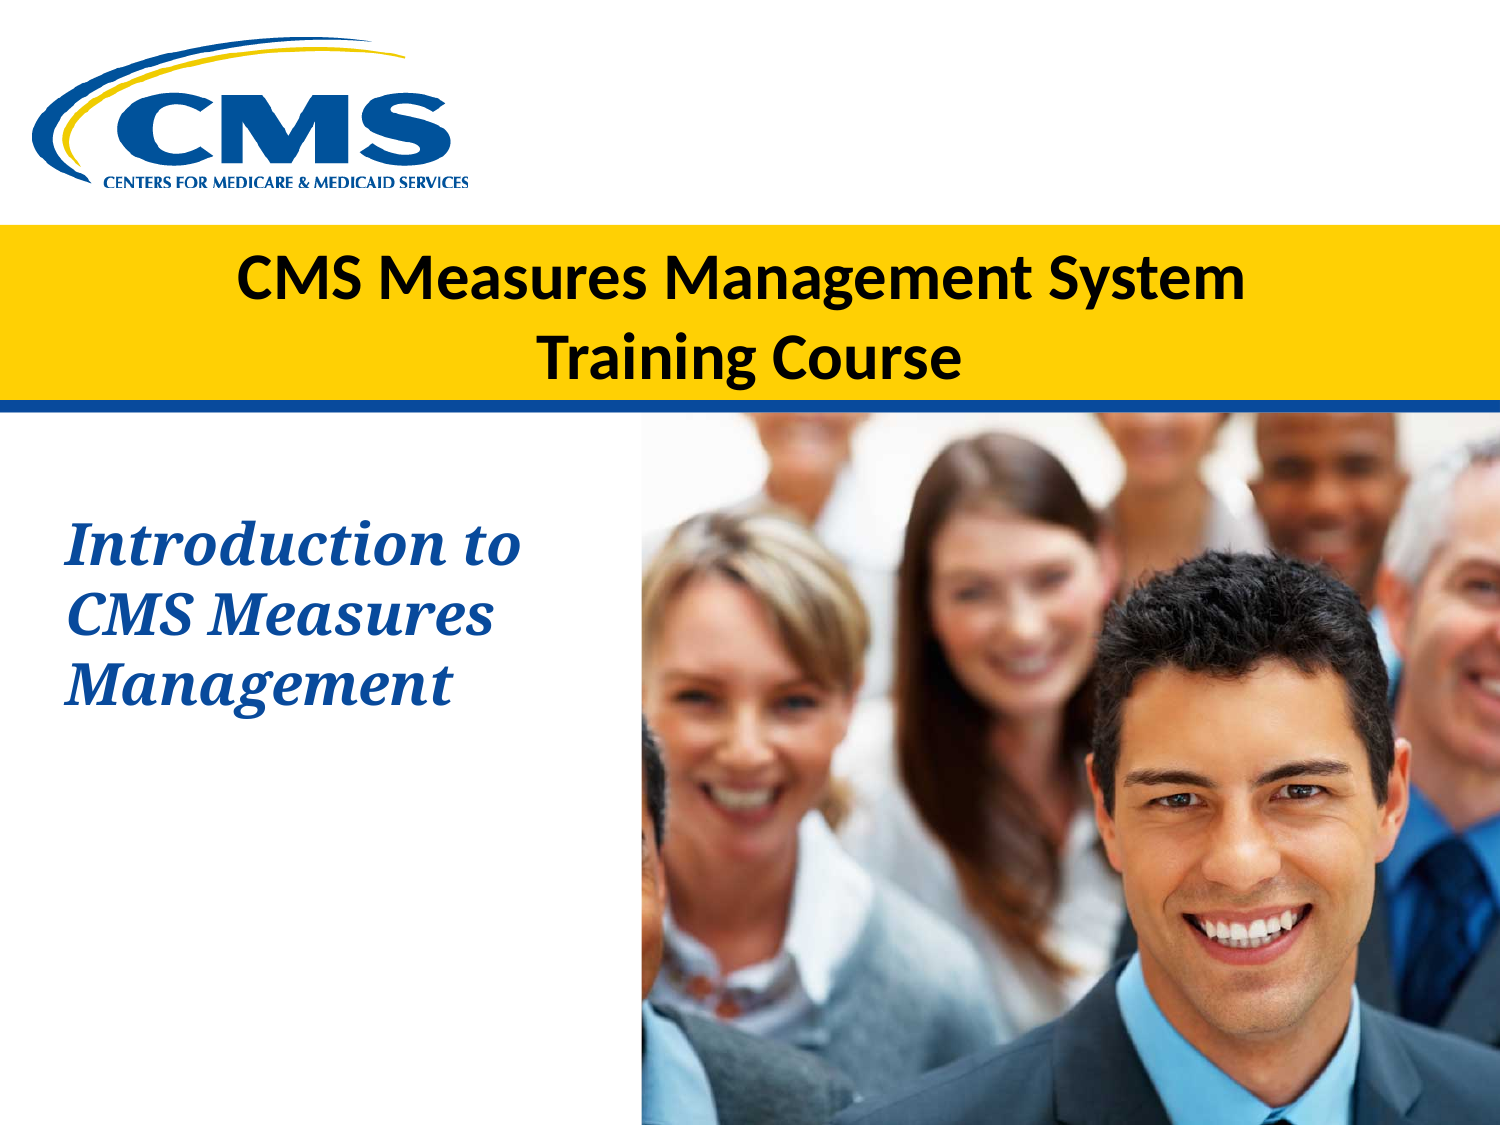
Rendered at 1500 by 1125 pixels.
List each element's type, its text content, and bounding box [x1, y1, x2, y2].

picture [641, 413, 1500, 1125]
list Introduction to CMS Measures Management [50, 500, 588, 650]
picture [32, 37, 468, 188]
title CMS Measures Management System Training Course [0, 224, 1500, 400]
